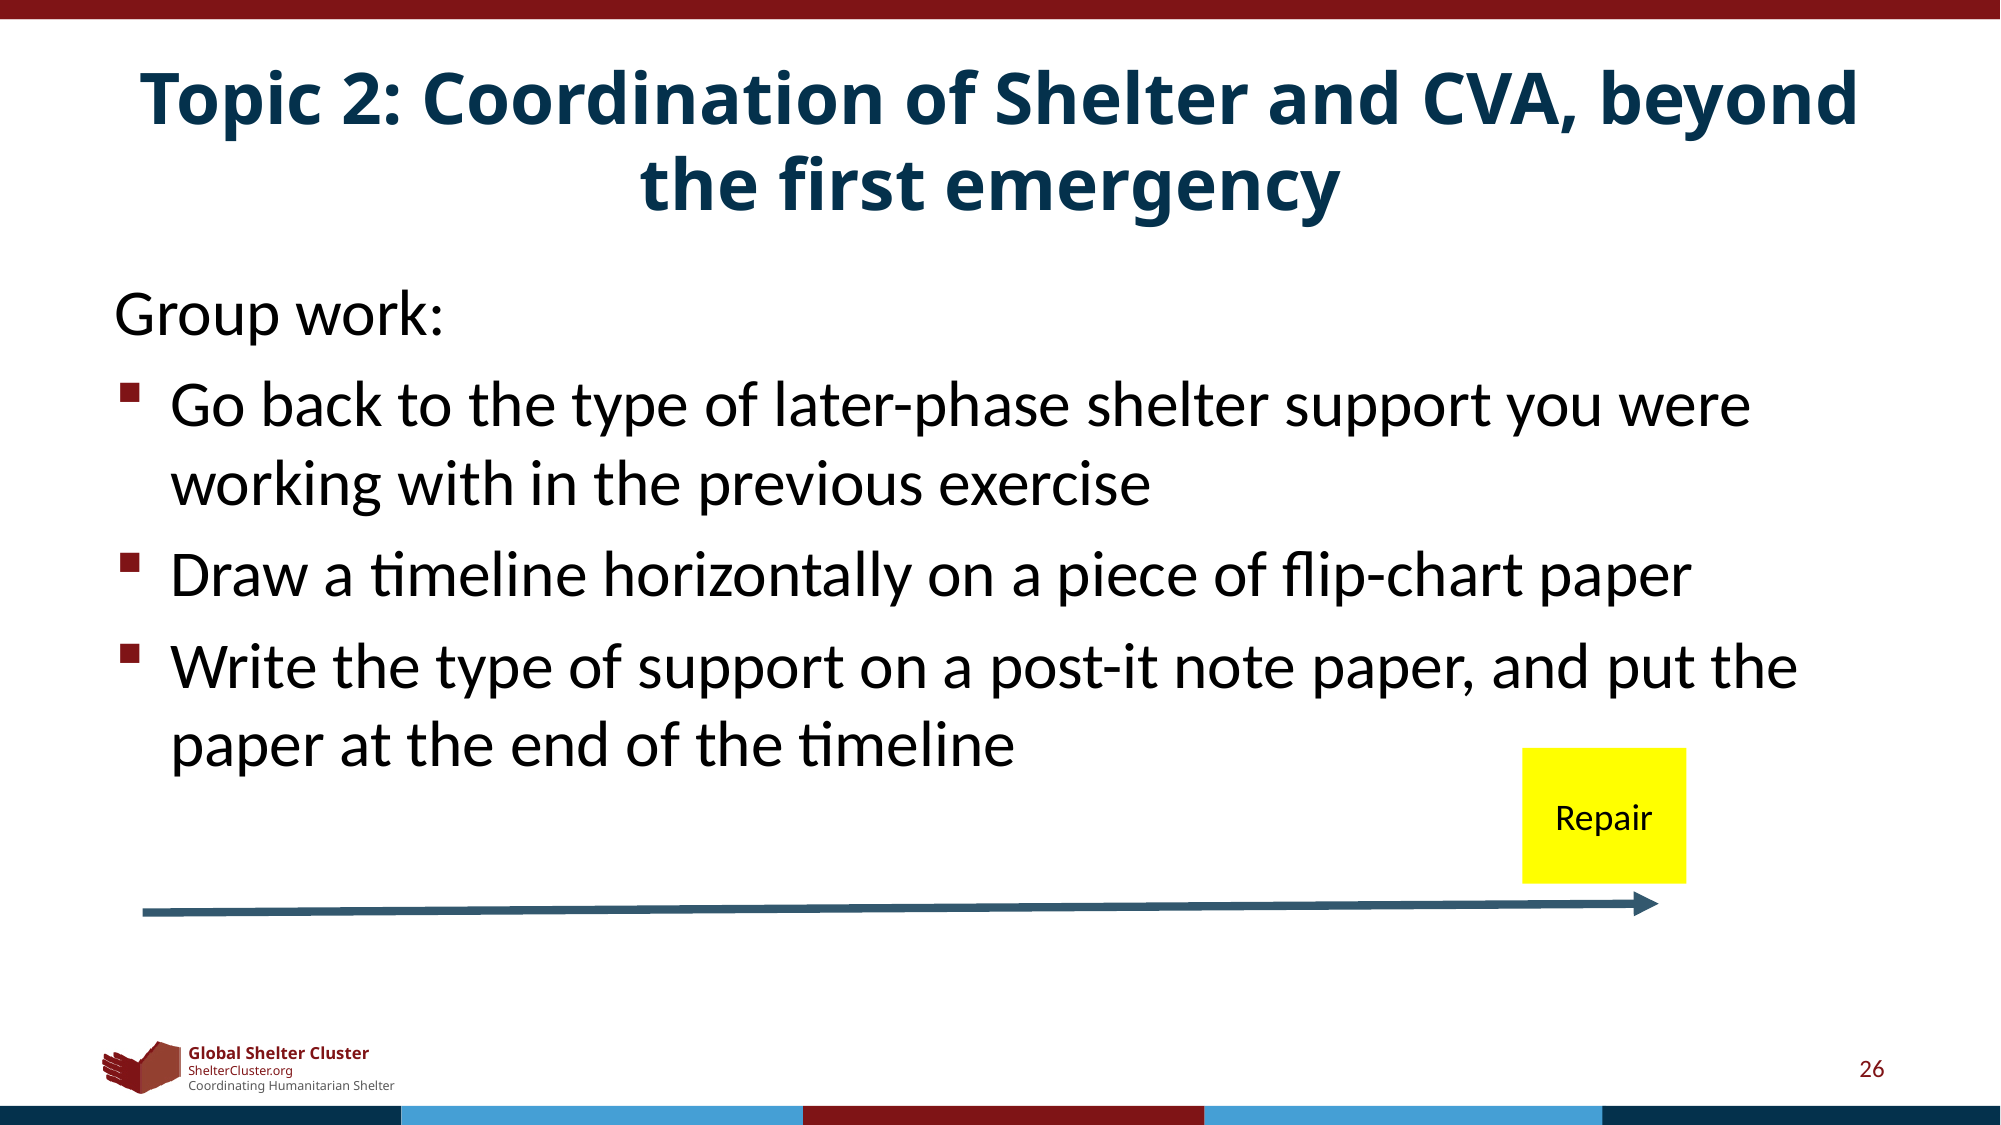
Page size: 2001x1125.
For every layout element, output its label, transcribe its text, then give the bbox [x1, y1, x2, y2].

title Topic 2: Coordination of Shelter and CVA, beyond the first emergency [99, 45, 1900, 233]
list Group work: Go back to the type of later-phase shelter support you were working with in the previous exercise Draw a timeline horizontally on a piece of flip-chart paper Write the type of support on a post-it note paper, and put the paper at the end of the timeline [99, 262, 1900, 791]
slide_number 26 [1433, 1037, 1900, 1098]
picture [102, 1041, 181, 1094]
text_box Repair [1520, 746, 1688, 886]
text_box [142, 903, 1659, 913]
